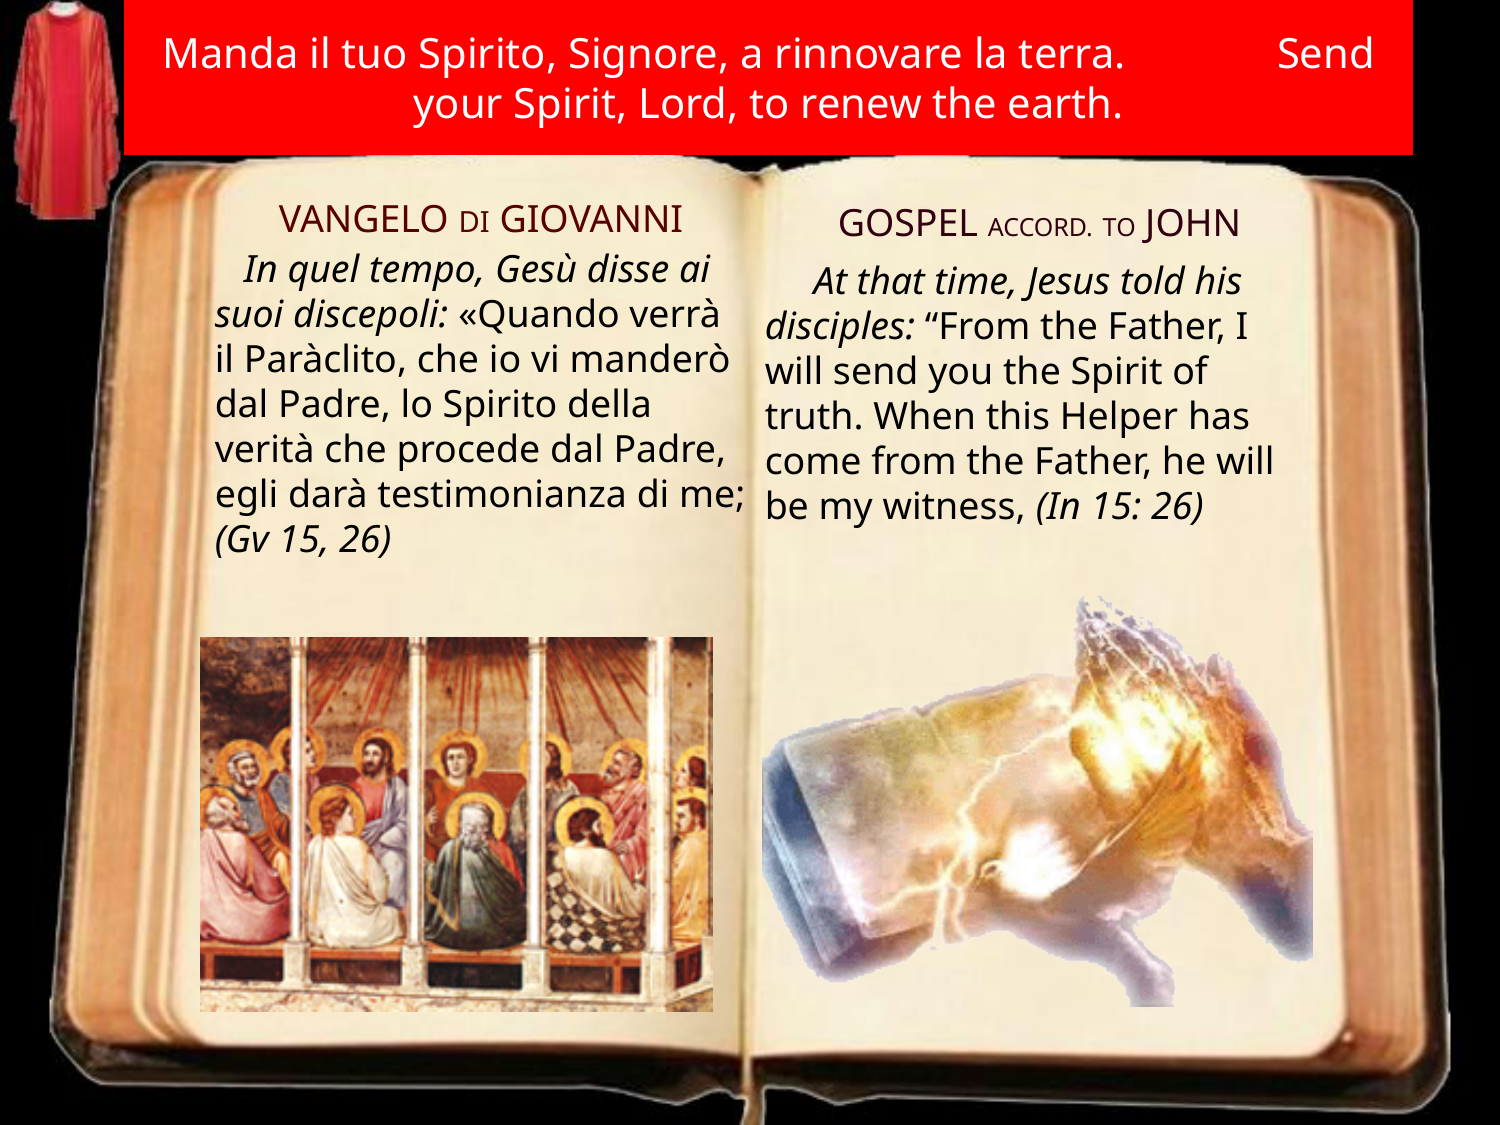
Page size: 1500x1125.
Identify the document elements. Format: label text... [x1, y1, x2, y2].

text_box In quel tempo, Gesù disse ai suoi discepoli: «Quando verrà il Paràclito, che io vi manderò dal Padre, lo Spirito della verità che procede dal Padre, egli darà testimonianza di me; (Gv 15, 26) [200, 237, 763, 568]
text_box Manda il tuo Spirito, Signore, a rinnovare la terra. Send your Spirit, Lord, to renew the earth. [124, 0, 1413, 155]
title GOSPEL ACCORD. TO JOHN [750, 196, 1365, 247]
text_box At that time, Jesus told his disciples: “From the Father, I will send you the Spirit of truth. When this Helper has come from the Father, he will be my witness, (In 15: 26) [750, 249, 1325, 535]
text_box VANGELO DI GIOVANNI [212, 187, 750, 248]
picture [0, 0, 1500, 1125]
